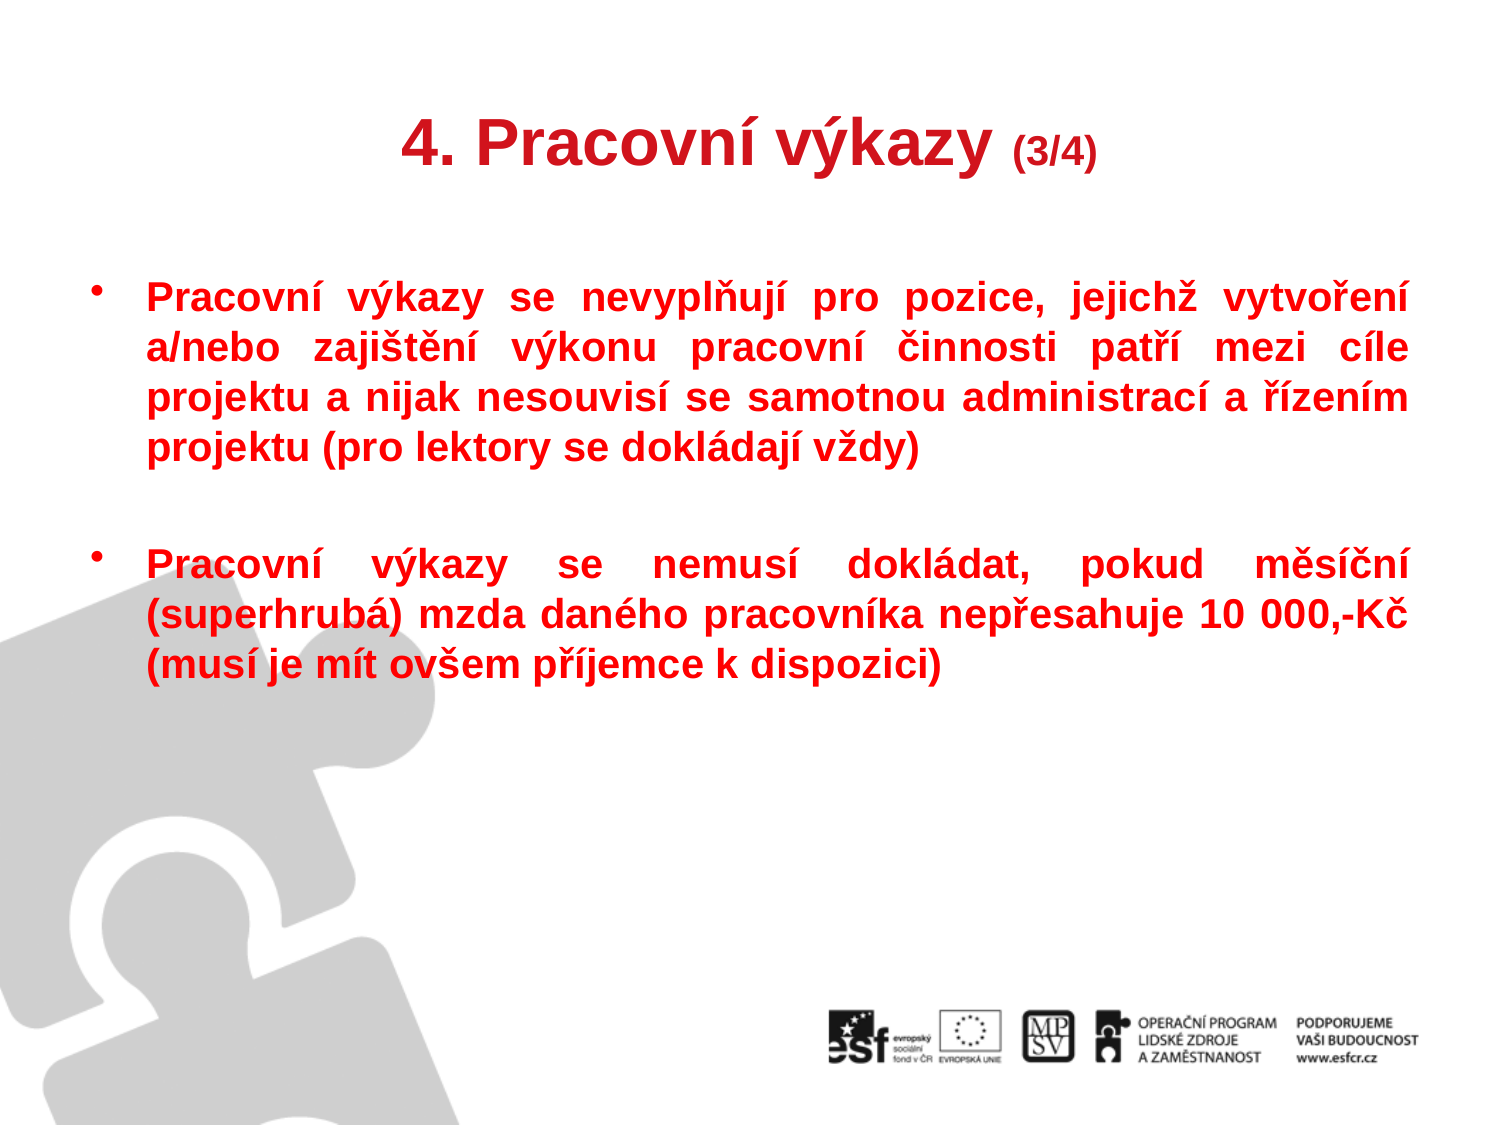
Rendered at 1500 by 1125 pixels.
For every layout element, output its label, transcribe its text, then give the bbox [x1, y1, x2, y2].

title 4. Pracovní výkazy (3/4) [74, 44, 1426, 233]
list Pracovní výkazy se nevyplňují pro pozice, jejichž vytvoření a/nebo zajištění výkonu pracovní činnosti patří mezi cíle projektu a nijak nesouvisí se samotnou administrací a řízením projektu (pro lektory se dokládají vždy) Pracovní výkazy se nemusí dokládat, pokud měsíční (superhrubá) mzda daného pracovníka nepřesahuje 10 000,-Kč (musí je mít ovšem příjemce k dispozici) [74, 262, 1426, 1006]
picture [0, 0, 1500, 1125]
